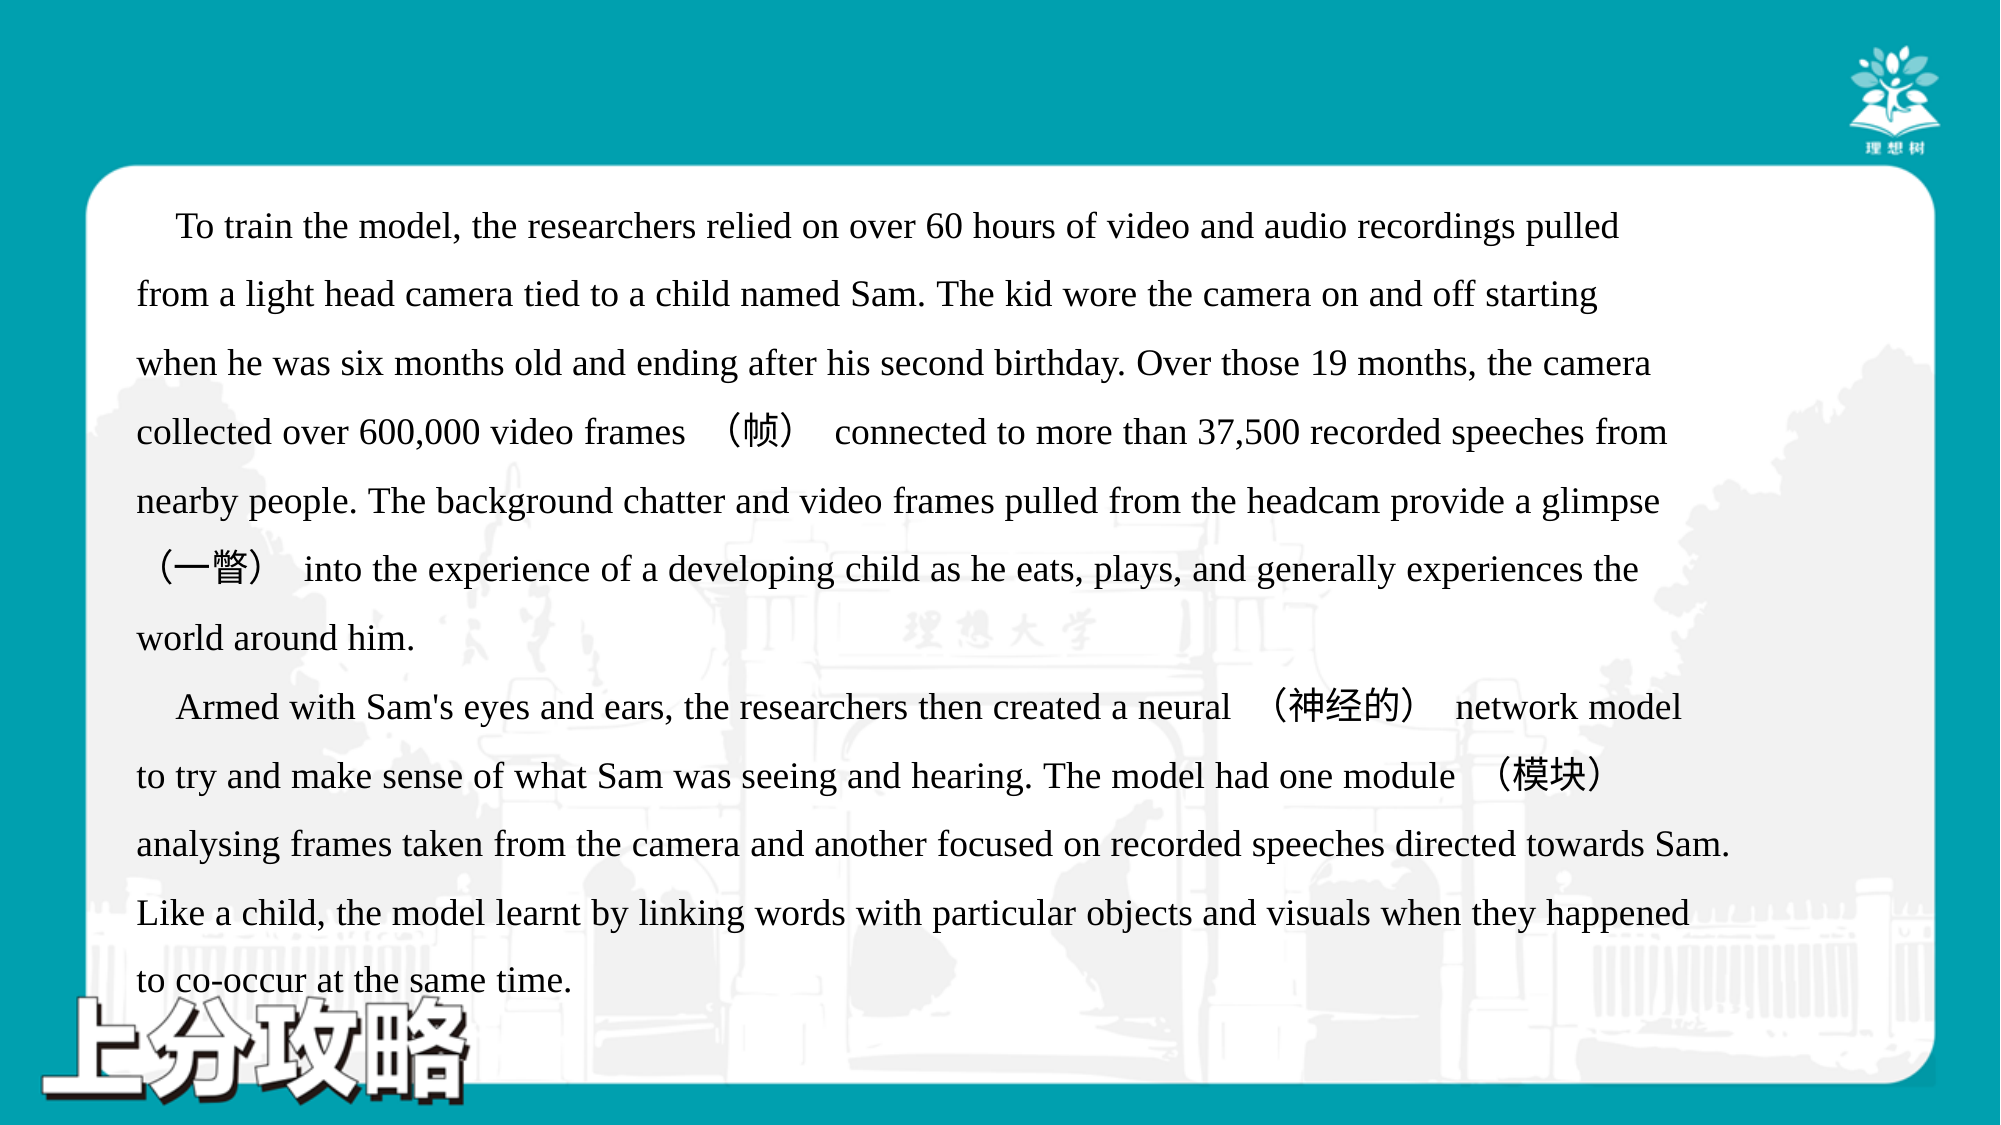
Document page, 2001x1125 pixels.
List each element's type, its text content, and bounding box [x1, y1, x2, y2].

text_box To train the model, the researchers relied on over 60 hours of video and audio recordings pulled from a light head camera tied to a child named Sam. The kid wore the camera on and off starting when he was six months old and ending after his second birthday. Over those 19 months, the camera collected over 600,000 video frames （帧） connected to more than 37,500 recorded speeches from nearby people. The background chatter and video frames pulled from the headcam provide a glimpse （一瞥） into the experience of a developing child as he eats, plays, and generally experiences the world around him. Armed with Sam's eyes and ears, the researchers then created a neural （神经的） network model to try and make sense of what Sam was seeing and hearing. The model had one module （模块） analysing frames taken from the camera and another focused on recorded speeches directed towards Sam. Like a child, the model learnt by linking words with particular objects and visuals when they happened to co-occur at the same time.#5 [136, 176, 1865, 992]
picture [0, 0, 2000, 1125]
